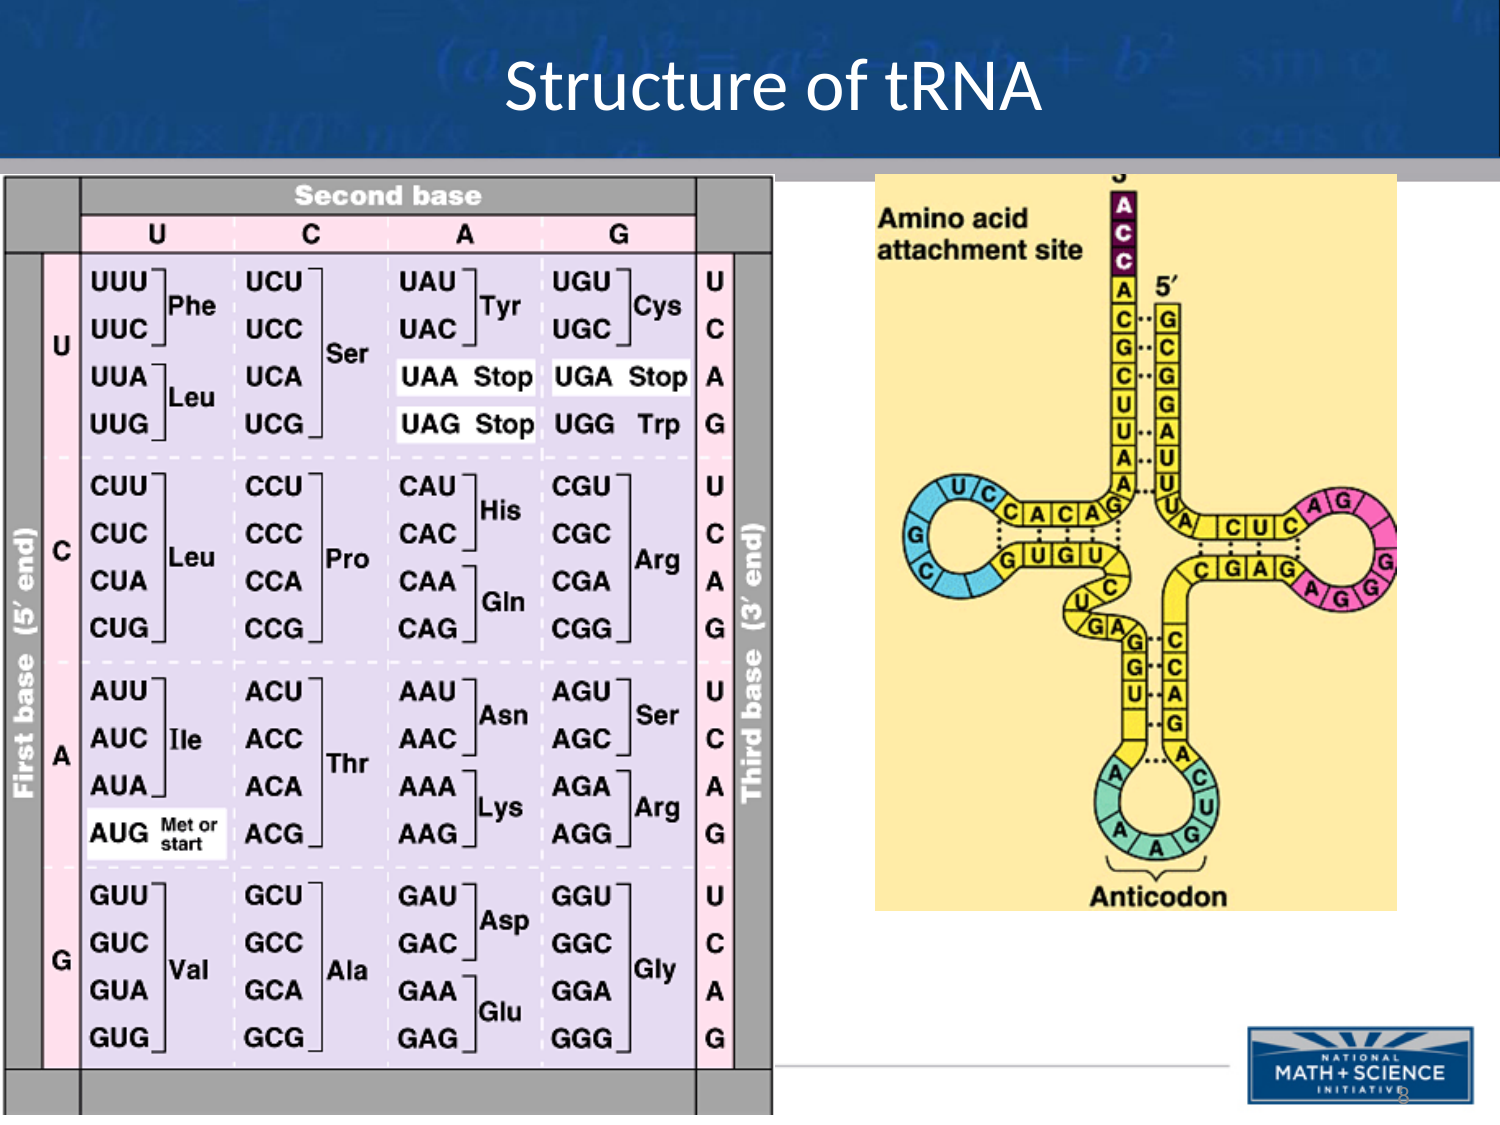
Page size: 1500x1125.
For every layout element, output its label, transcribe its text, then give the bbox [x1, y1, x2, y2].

text_box Structure of tRNA [62, 28, 1486, 134]
picture [0, 0, 1500, 1125]
slide_number 8 [1074, 1065, 1425, 1125]
